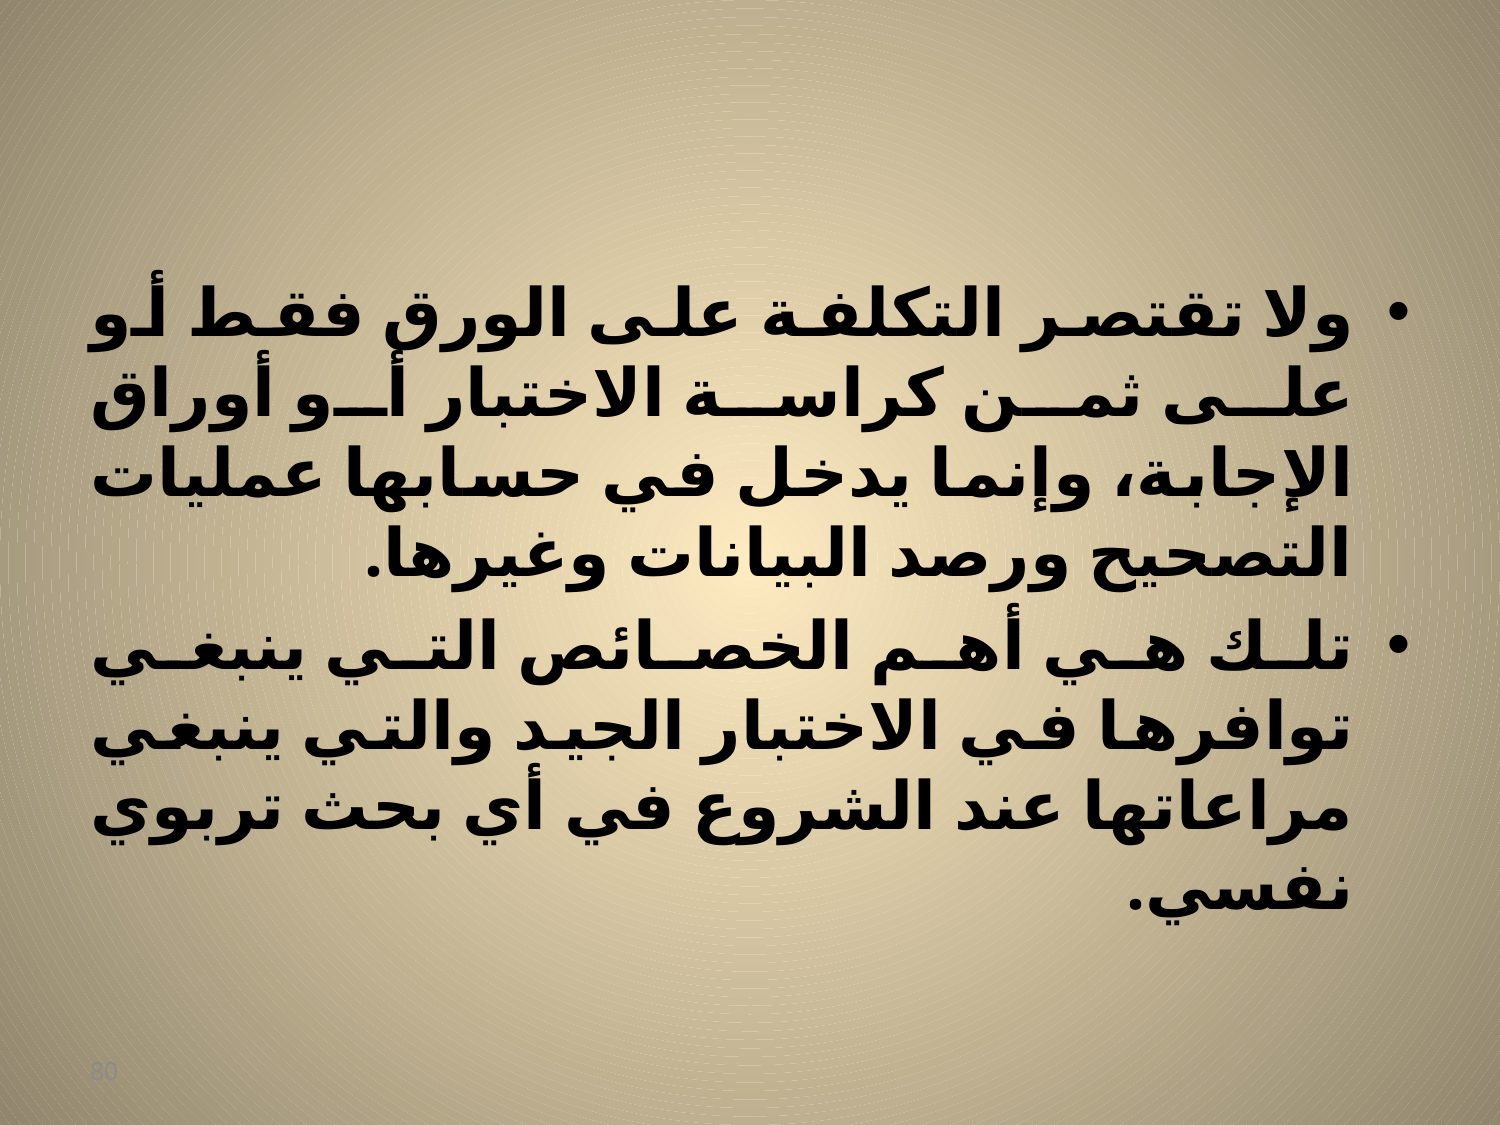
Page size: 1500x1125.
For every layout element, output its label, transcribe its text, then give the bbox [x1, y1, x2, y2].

list ولا تقتصر التكلفة على الورق فقط أو على ثمن كراسة الاختبار أو أوراق الإجابة، وإنما يدخل في حسابها عمليات التصحيح ورصد البيانات وغيرها. تلك هي أهم الخصائص التي ينبغي توافرها في الاختبار الجيد والتي ينبغي مراعاتها عند الشروع في أي بحث تربوي نفسي. [75, 262, 1425, 1005]
slide_number 80 [75, 1042, 425, 1103]
